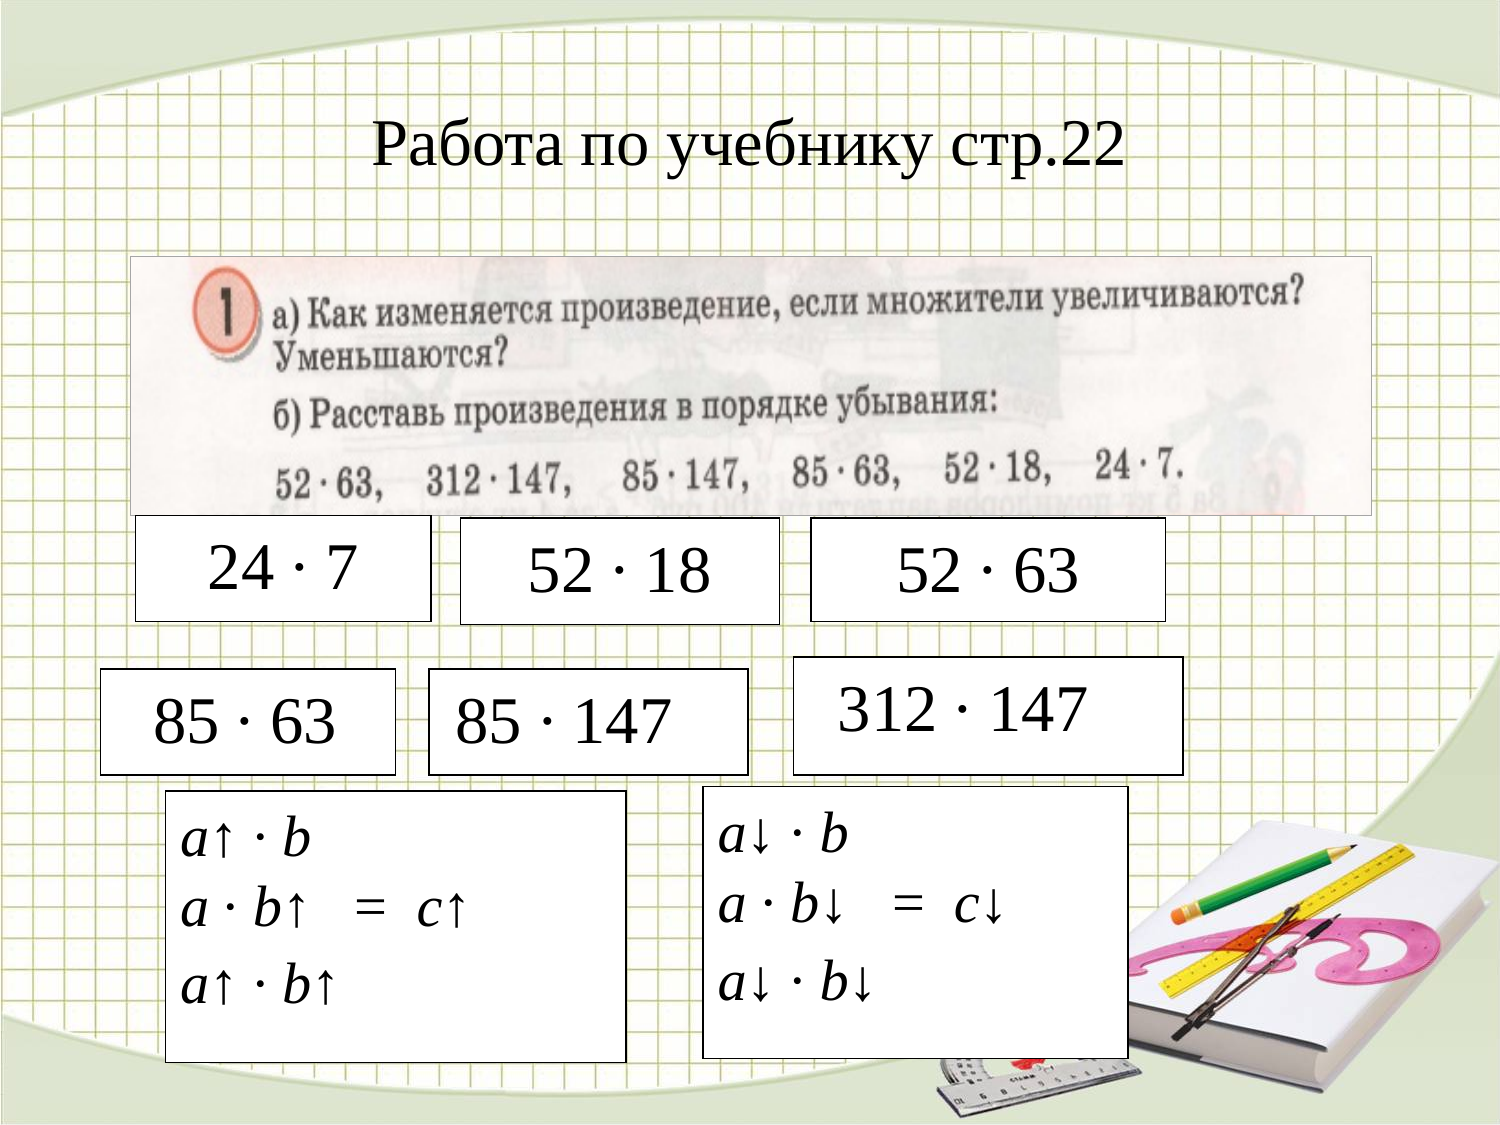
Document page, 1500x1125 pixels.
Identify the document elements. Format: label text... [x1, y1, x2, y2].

title Работа по учебнику стр.22 [75, 45, 1425, 233]
text_box 312 ∙ 147 [793, 657, 1184, 776]
text_box 85 ∙ 147 [429, 669, 748, 776]
text_box a↑ ∙ b a ∙ b↑ = c↑ a↑ ∙ b↑ [165, 791, 626, 1063]
text_box a↓ ∙ b a ∙ b↓ = c↓ a↓ ∙ b↓ [702, 786, 1128, 1059]
text_box 24 ∙ 7 [135, 524, 431, 622]
text_box 52 ∙ 18 [460, 524, 780, 625]
text_box 52 ∙ 63 [811, 524, 1166, 622]
text_box 85 ∙ 63 [100, 669, 396, 776]
picture [0, 0, 1500, 1125]
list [130, 256, 1372, 516]
